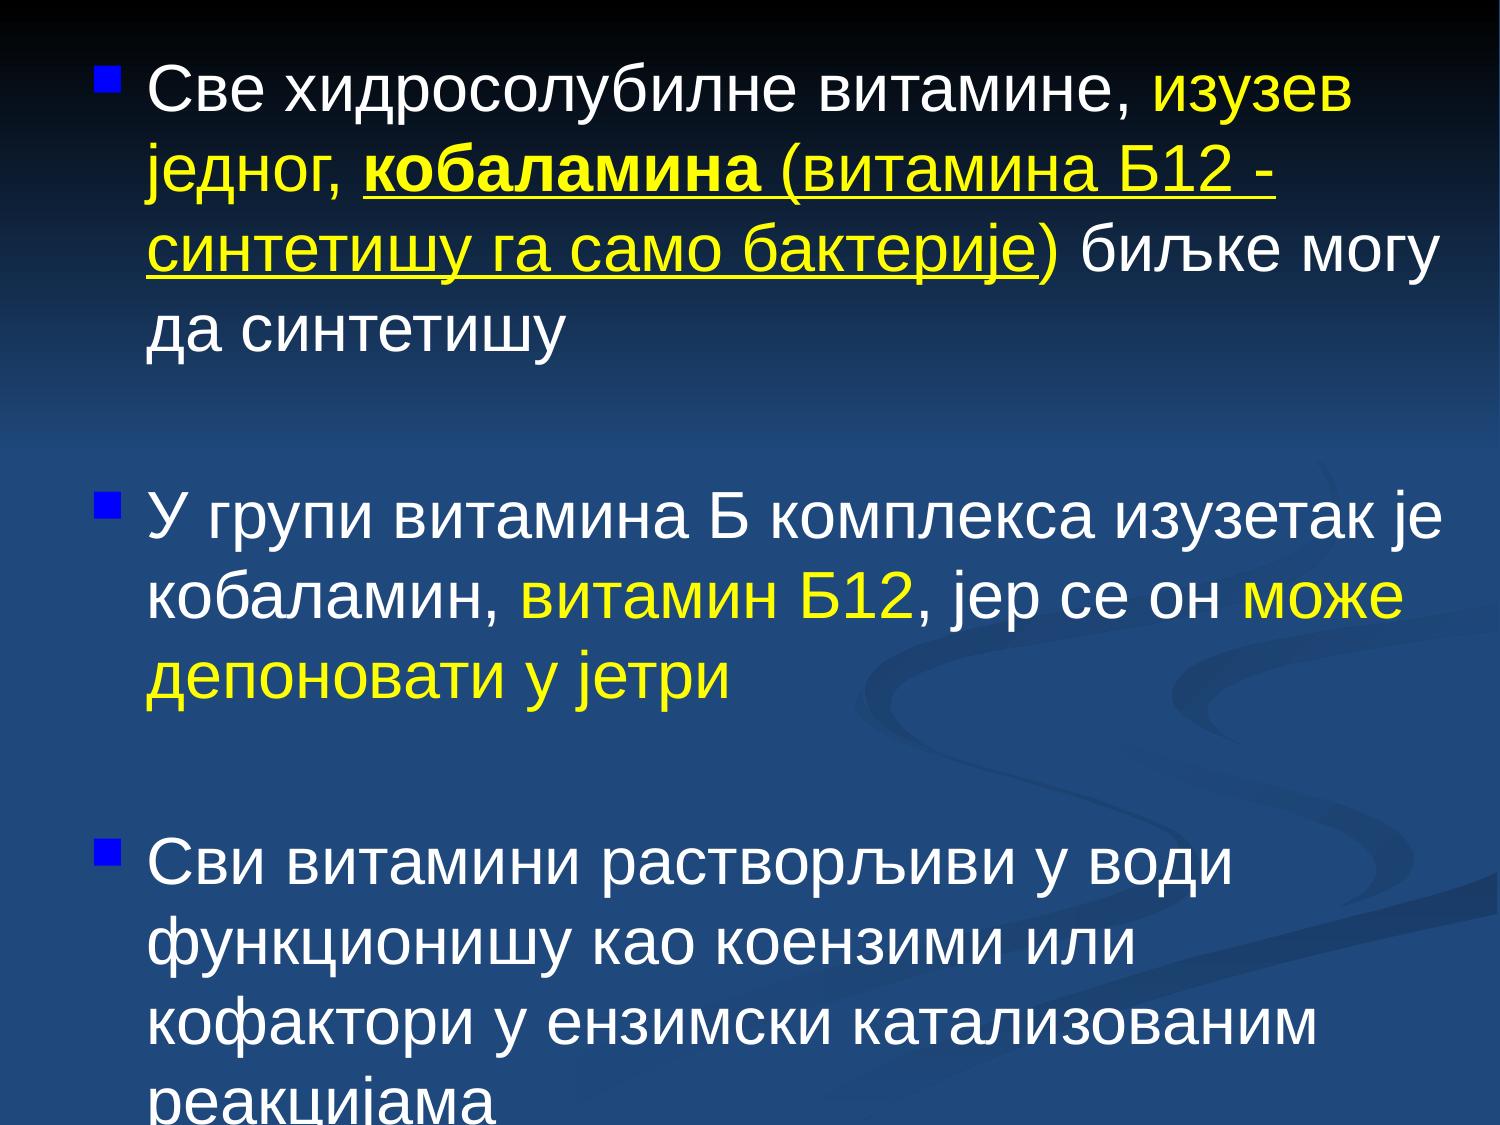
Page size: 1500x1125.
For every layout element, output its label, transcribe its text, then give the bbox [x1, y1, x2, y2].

list Све хидросолубилне витамине, изузев једног, кобаламина (витамина Б12 - синтетишу га само бактерије) биљке могу да синтетишу У групи витамина Б комплекса изузетак је кобаламин, витамин Б12, јер се он може депоновати у јетри Сви витамини растворљиви у води функционишу као коензими или кофактори у ензимски катализованим реакцијама [75, 37, 1500, 1125]
